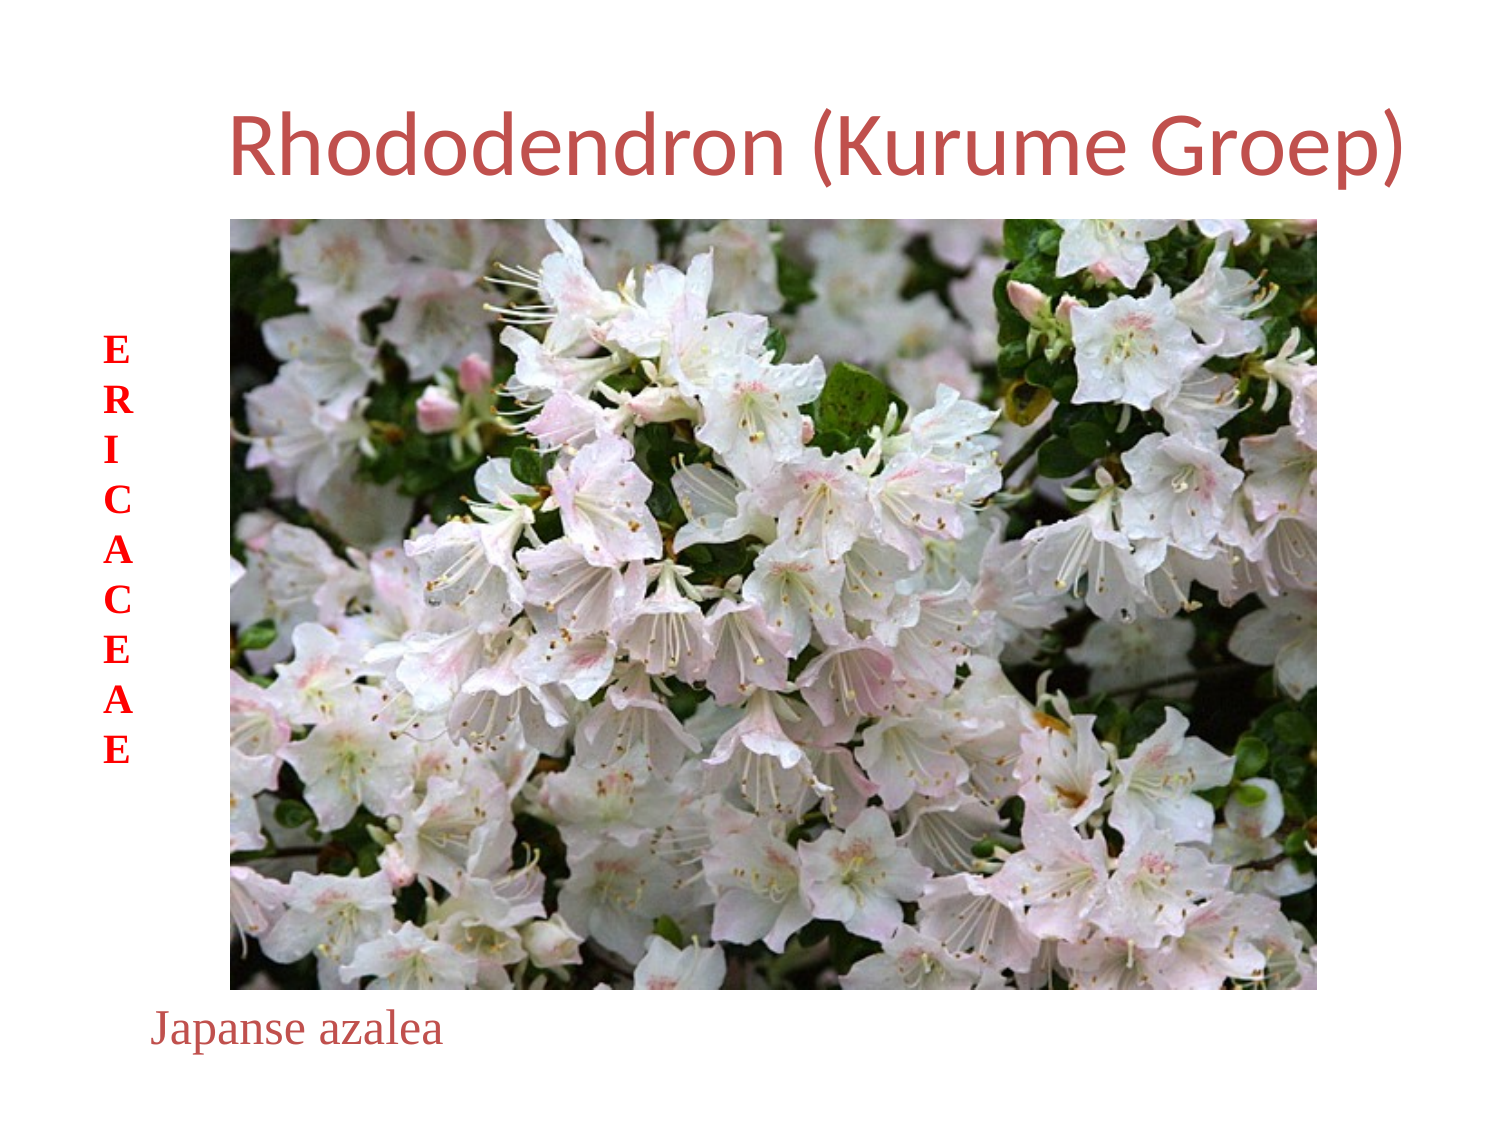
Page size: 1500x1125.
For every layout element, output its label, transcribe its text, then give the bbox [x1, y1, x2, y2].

text_box ERICACEAE [88, 314, 151, 780]
text_box Japanse azalea [135, 987, 1199, 1063]
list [229, 219, 1318, 991]
title Rhododendron (Kurume Groep) [75, 45, 1425, 233]
